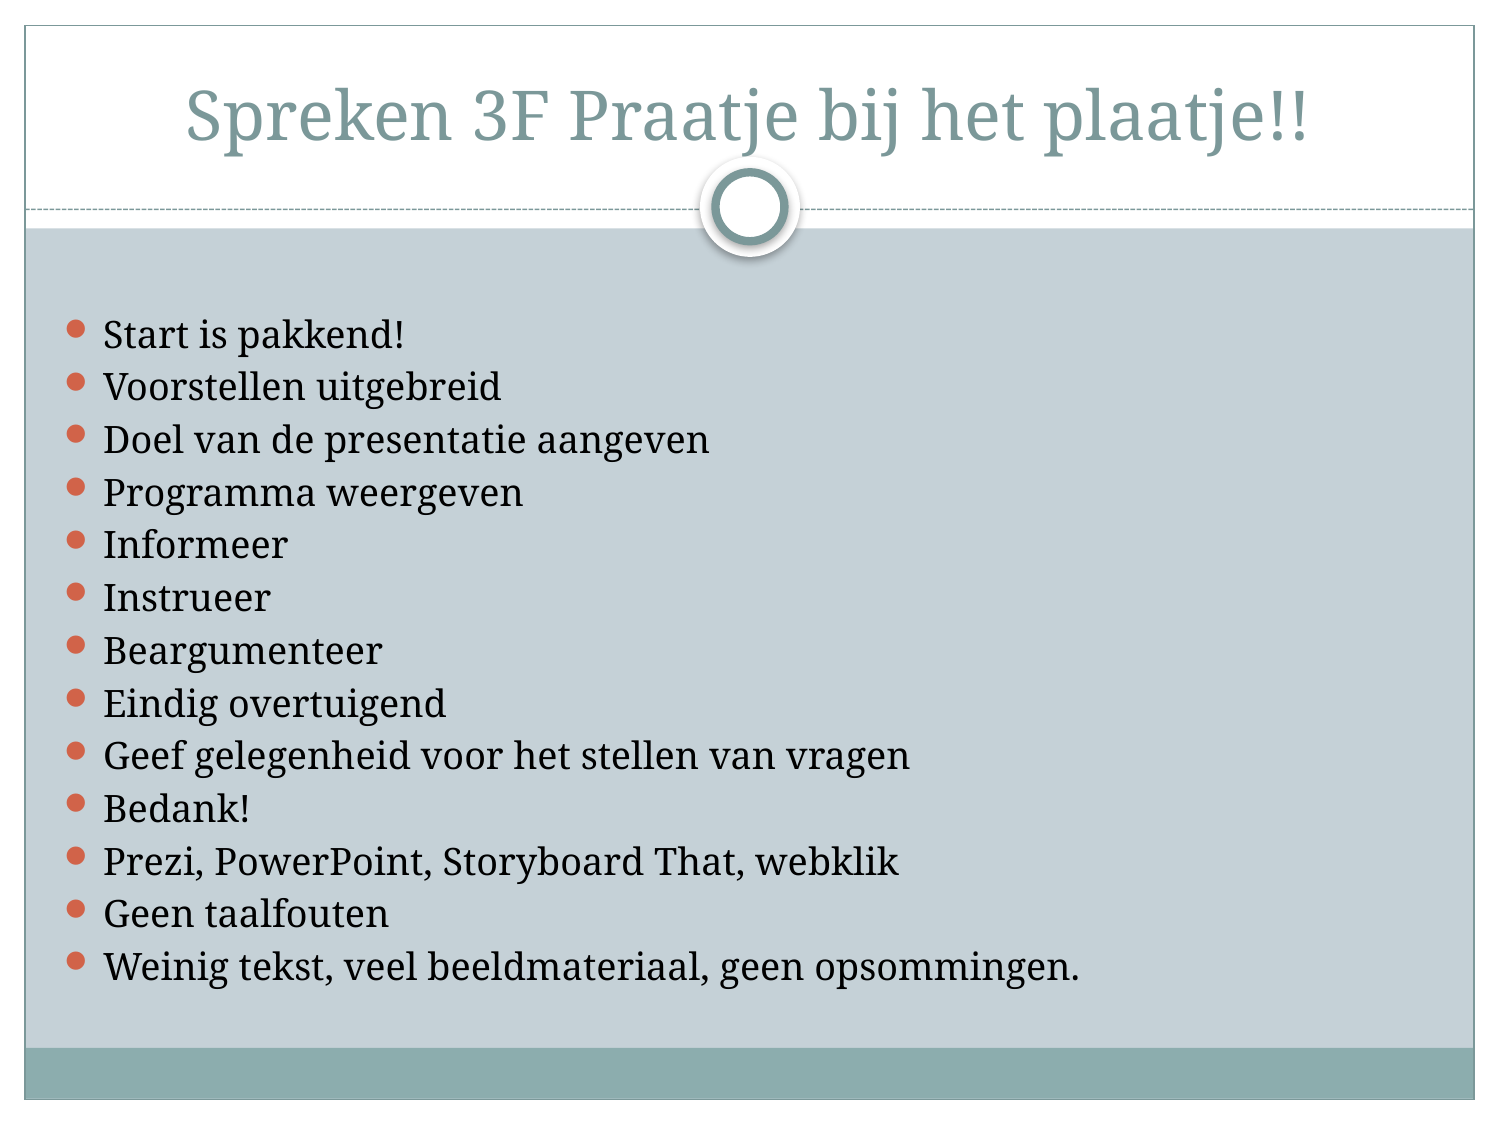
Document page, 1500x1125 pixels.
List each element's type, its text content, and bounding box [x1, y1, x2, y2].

title Spreken 3F Praatje bij het plaatje!! [49, 37, 1450, 162]
list Start is pakkend! Voorstellen uitgebreid Doel van de presentatie aangeven Programma weergeven Informeer Instrueer Beargumenteer Eindig overtuigend Geef gelegenheid voor het stellen van vragen Bedank! Prezi, PowerPoint, Storyboard That, webklik Geen taalfouten Weinig tekst, veel beeldmateriaal, geen opsommingen. [49, 250, 1445, 1001]
